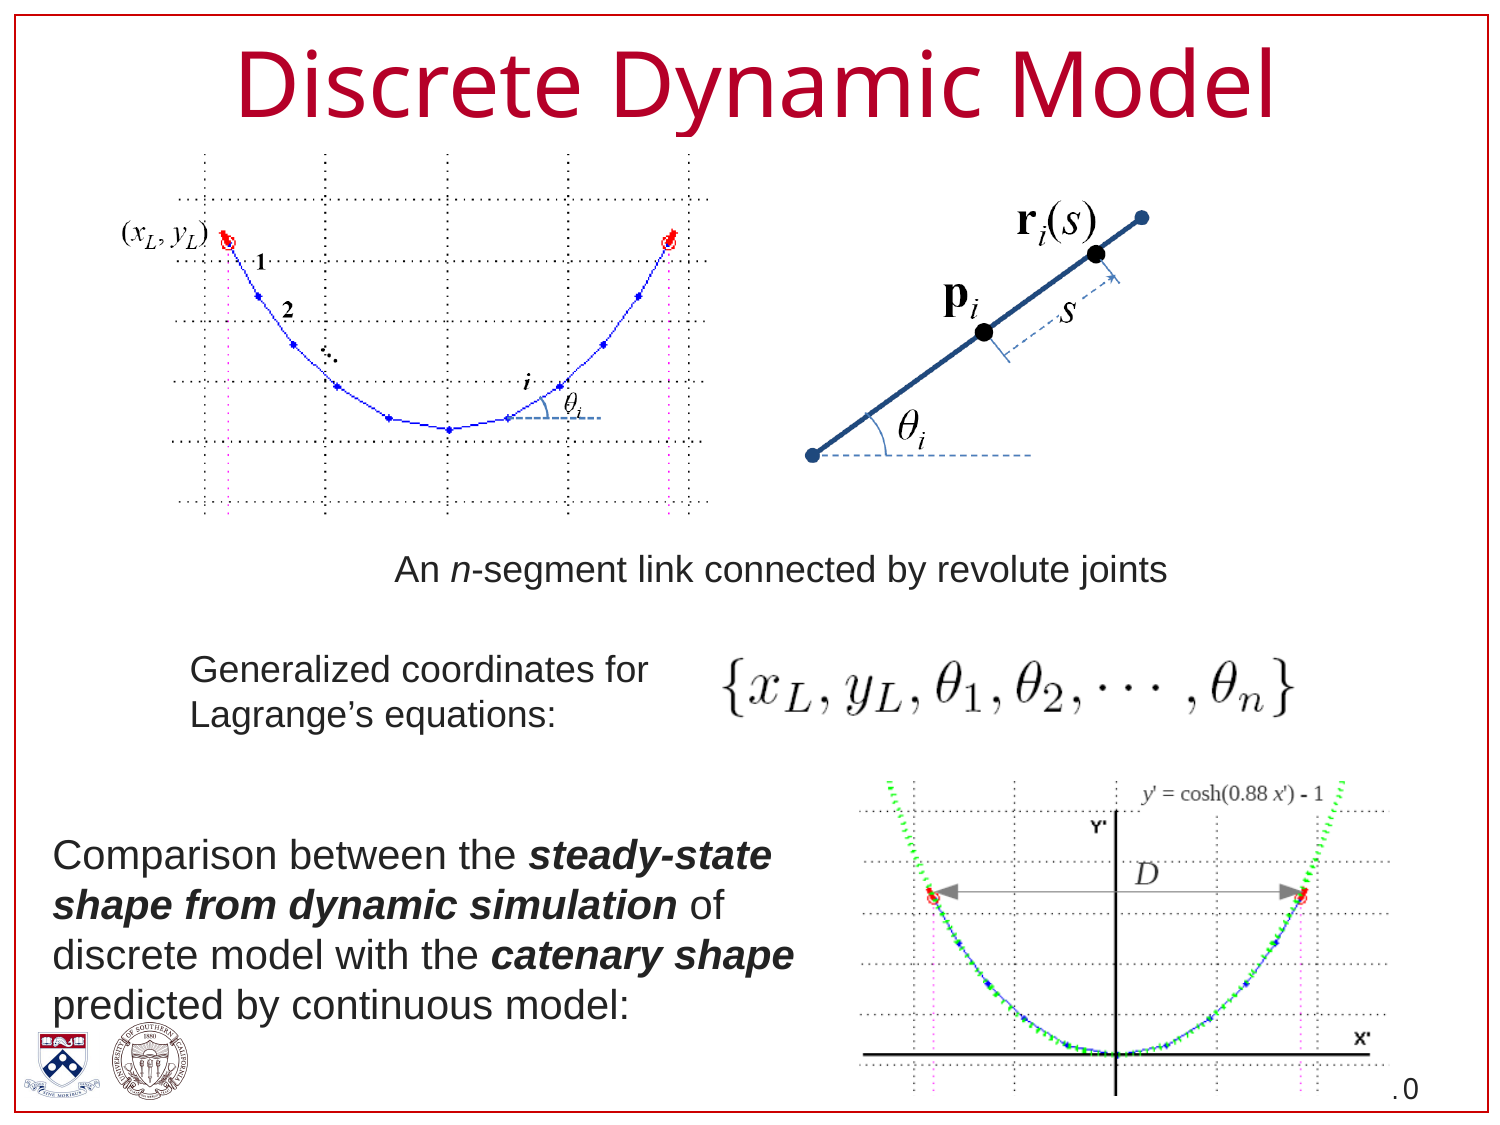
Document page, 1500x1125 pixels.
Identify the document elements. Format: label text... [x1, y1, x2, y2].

picture [24, 1032, 100, 1098]
text_box Generalized coordinates for Lagrange’s equations: [174, 637, 713, 743]
picture [840, 749, 1401, 1096]
picture [112, 137, 717, 526]
picture [712, 649, 1301, 726]
text_box Comparison between the steady-state shape from dynamic simulation of discrete model with the catenary shape predicted by continuous model: [37, 820, 813, 1036]
text_box An n-segment link connected by revolute joints [299, 537, 1263, 598]
title Discrete Dynamic Model [36, 24, 1476, 138]
picture [787, 174, 1183, 476]
